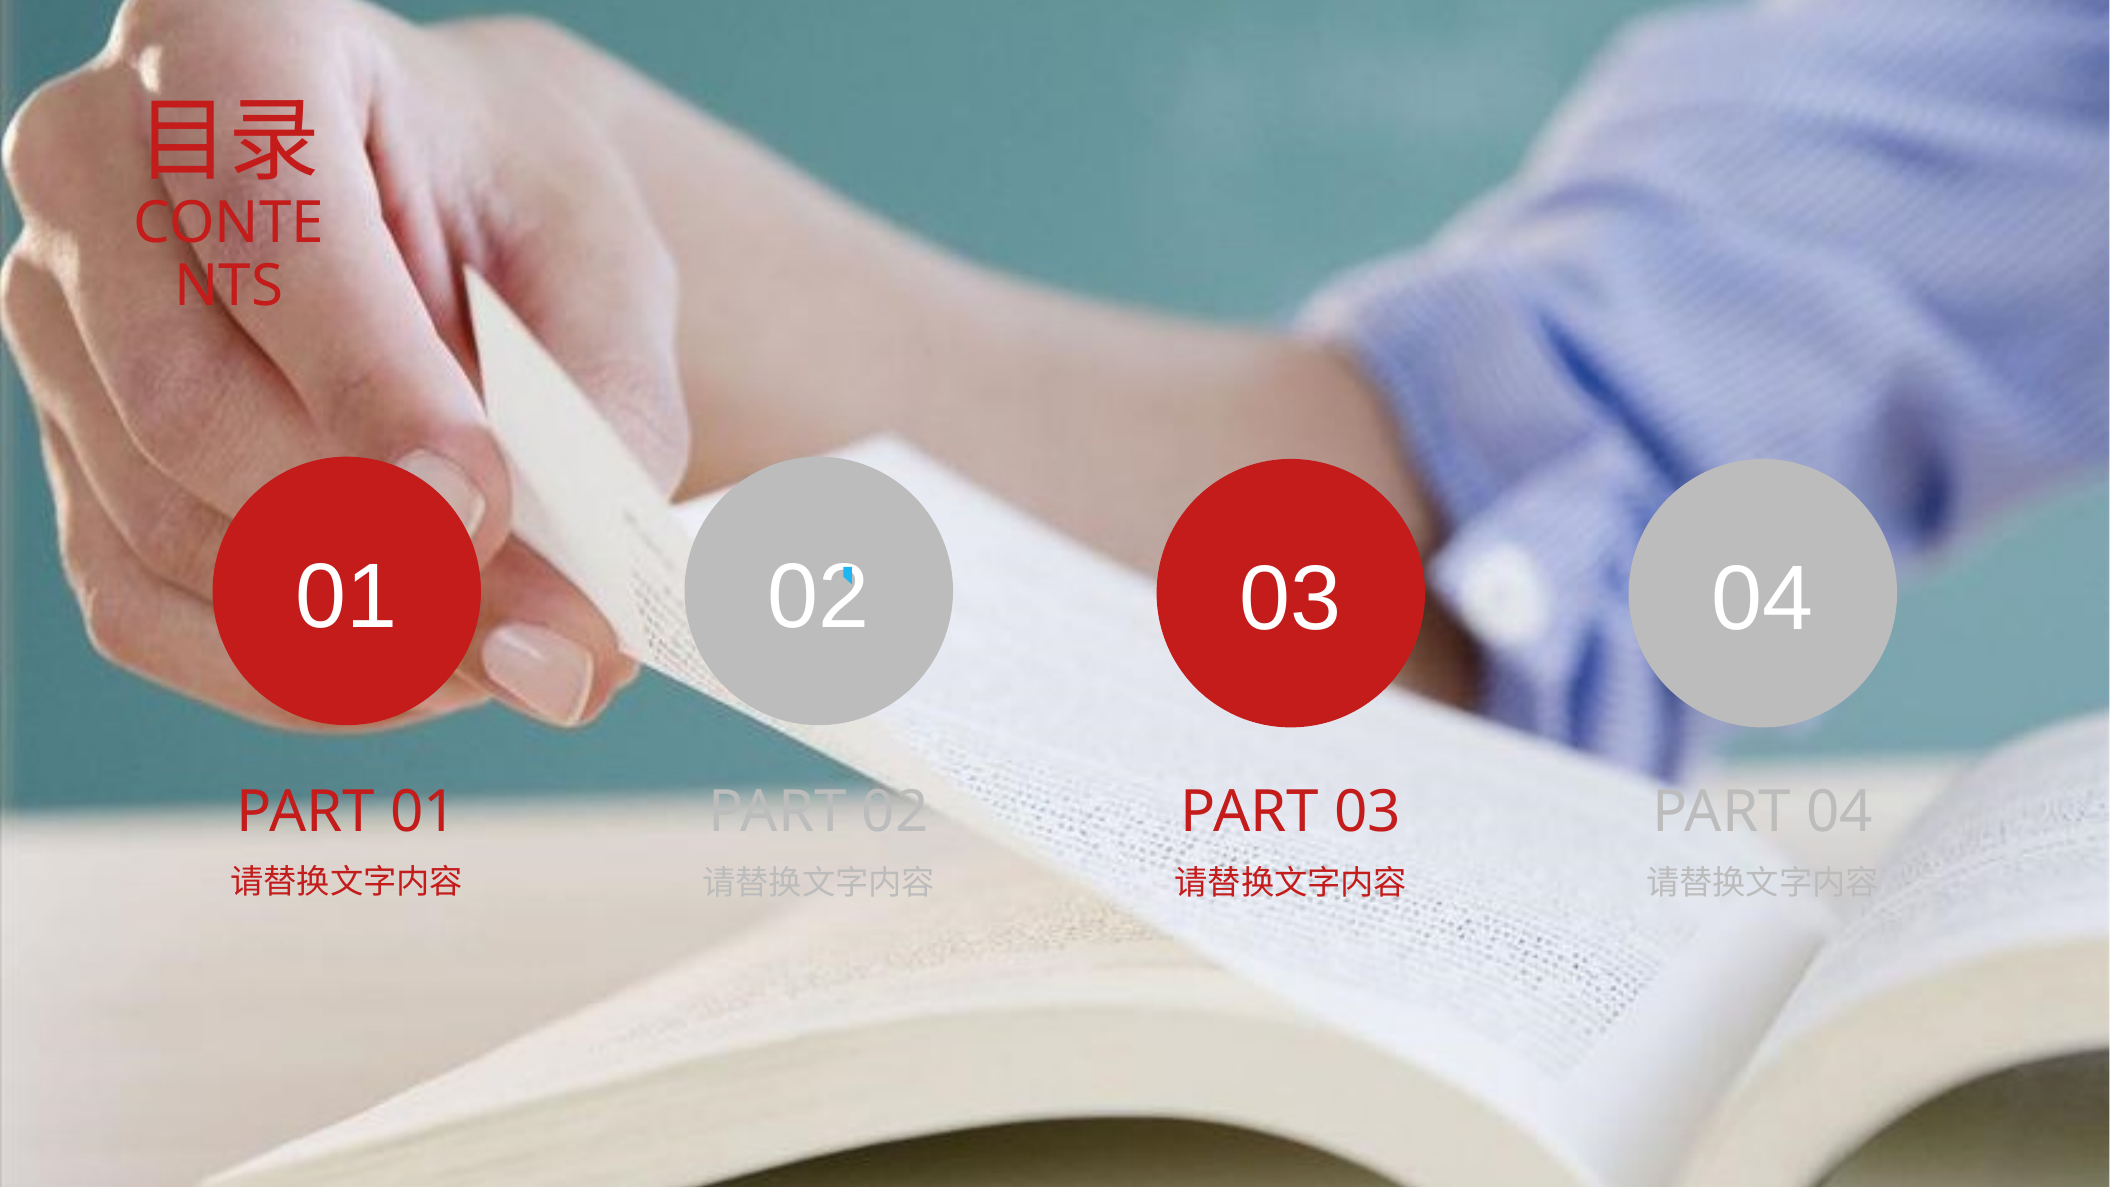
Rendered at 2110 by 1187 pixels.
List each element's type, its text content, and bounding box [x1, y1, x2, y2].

text_box 请替换文字内容 [1087, 857, 1495, 912]
text_box 请替换文字内容 [615, 857, 1023, 912]
text_box 请替换文字内容 [1559, 857, 1967, 912]
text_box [684, 456, 954, 726]
text_box 01 [211, 455, 483, 727]
text_box PART 03 [1087, 773, 1495, 856]
text_box CONTENTS [113, 185, 345, 250]
text_box PART 01 [143, 773, 551, 856]
text_box 04 [1627, 457, 1899, 729]
text_box [0, 0, 2110, 1187]
text_box 目录 [111, 86, 347, 207]
text_box 03 [1155, 457, 1427, 729]
text_box PART 04 [1559, 773, 1967, 856]
text_box 请替换文字内容 [143, 857, 551, 912]
text_box PART 02 [615, 773, 1023, 856]
